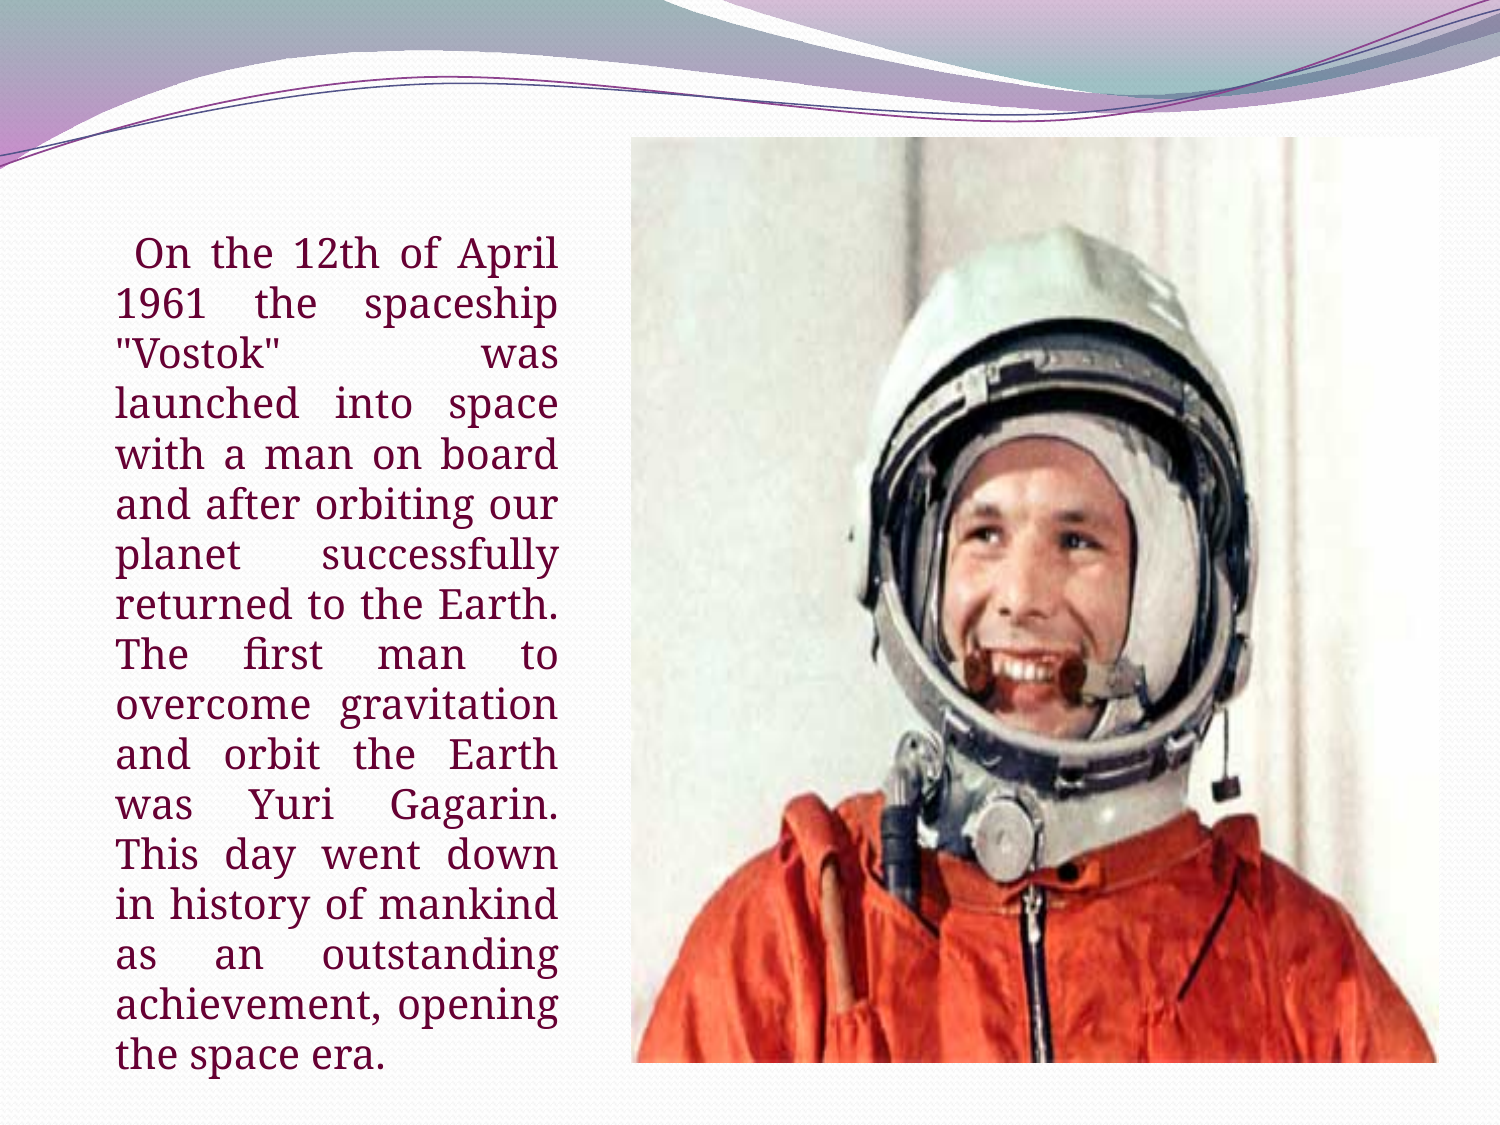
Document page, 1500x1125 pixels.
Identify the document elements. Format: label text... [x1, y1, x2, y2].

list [631, 136, 1439, 1064]
list On the 12th of April 1961 the spaceship "Vostok" was launched into space with a man on board and after orbiting our planet successfully returned to the Earth. The first man to overcome gravitation and orbit the Earth was Yuri Gagarin. This day went down in history of mankind as an outstanding achievement, opening the space era. [112, 219, 563, 970]
title [112, 84, 563, 219]
